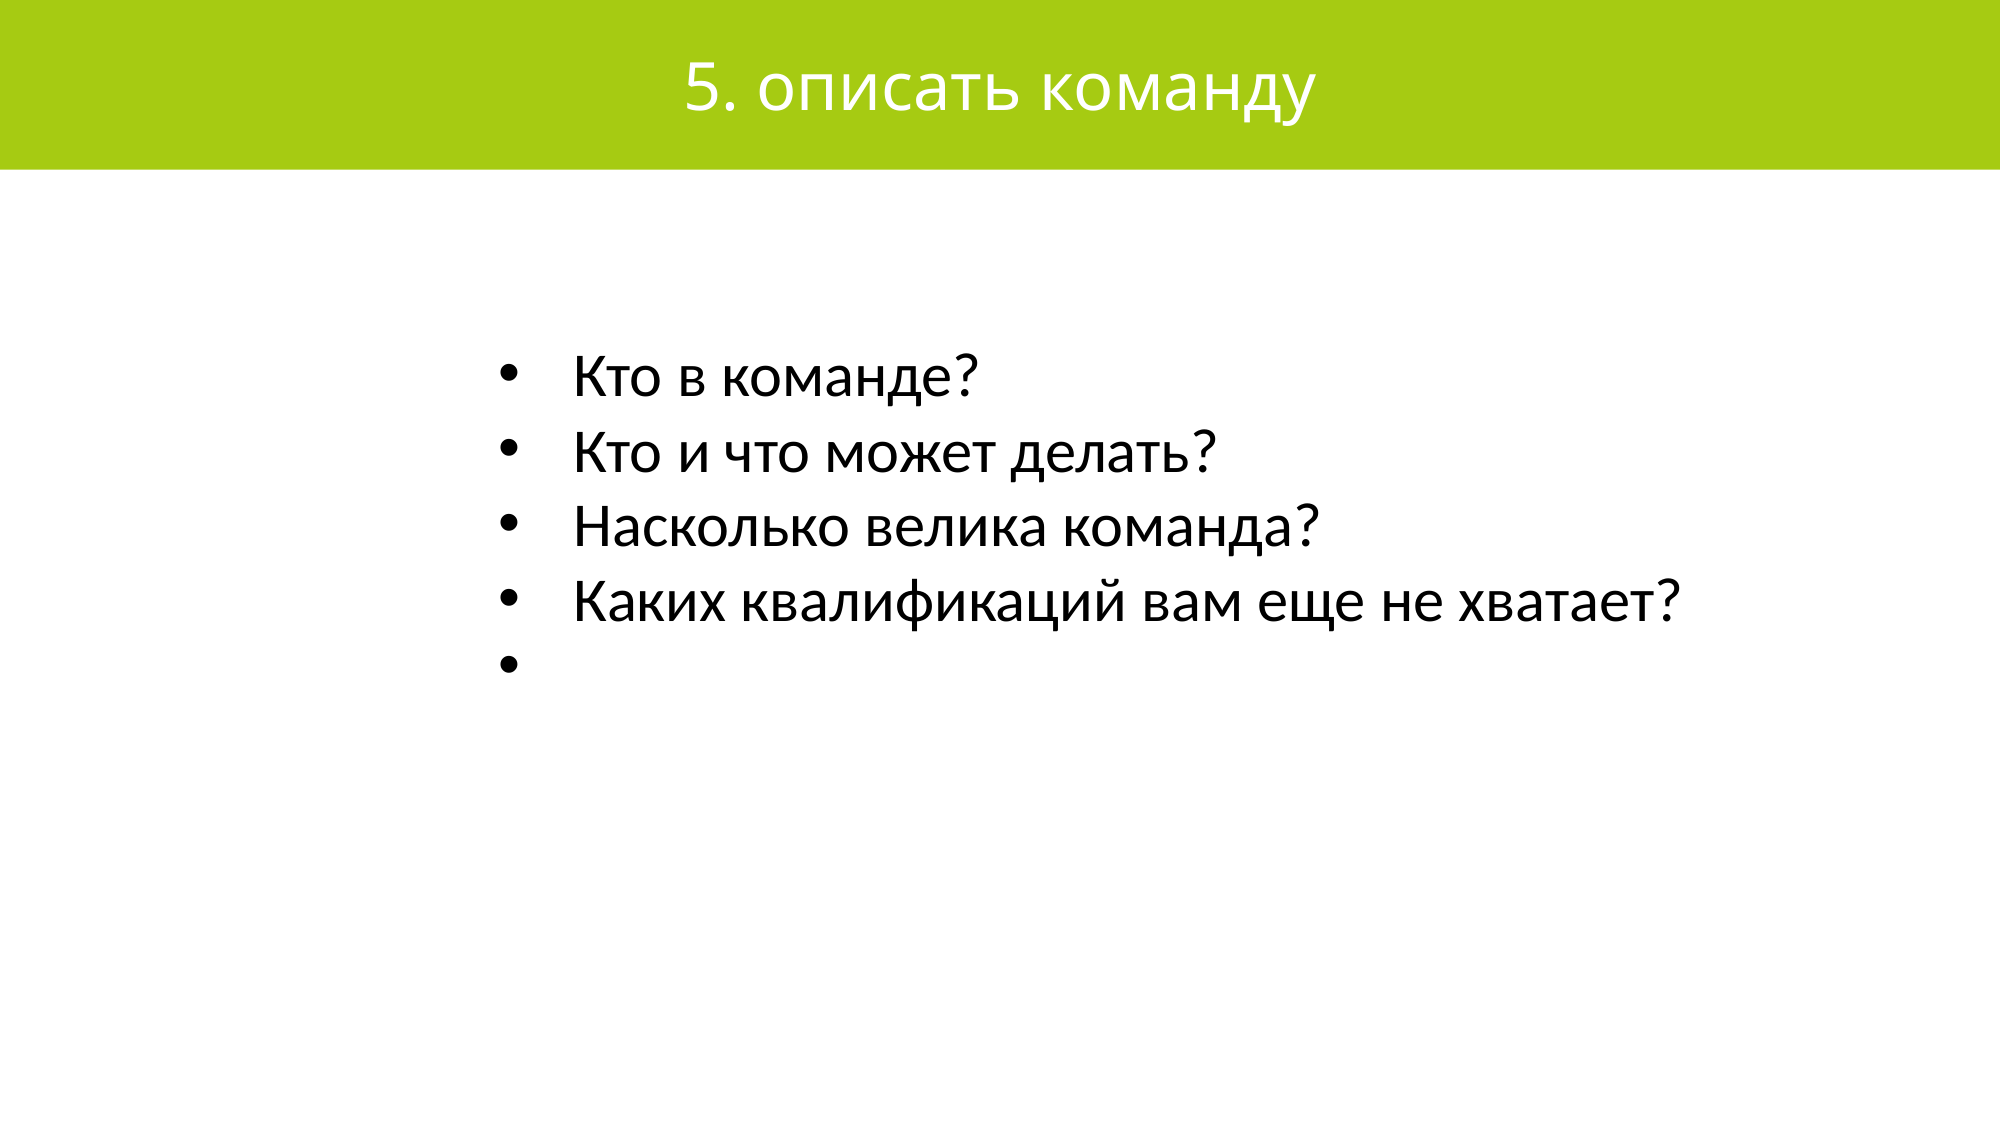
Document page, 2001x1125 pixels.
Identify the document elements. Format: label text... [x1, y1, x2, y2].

text_box Кто в команде? Кто и что может делать? Насколько велика команда? Каких квалификаций вам еще не хватает? [483, 334, 1834, 1077]
text_box 5. описать команду [0, 0, 2000, 171]
